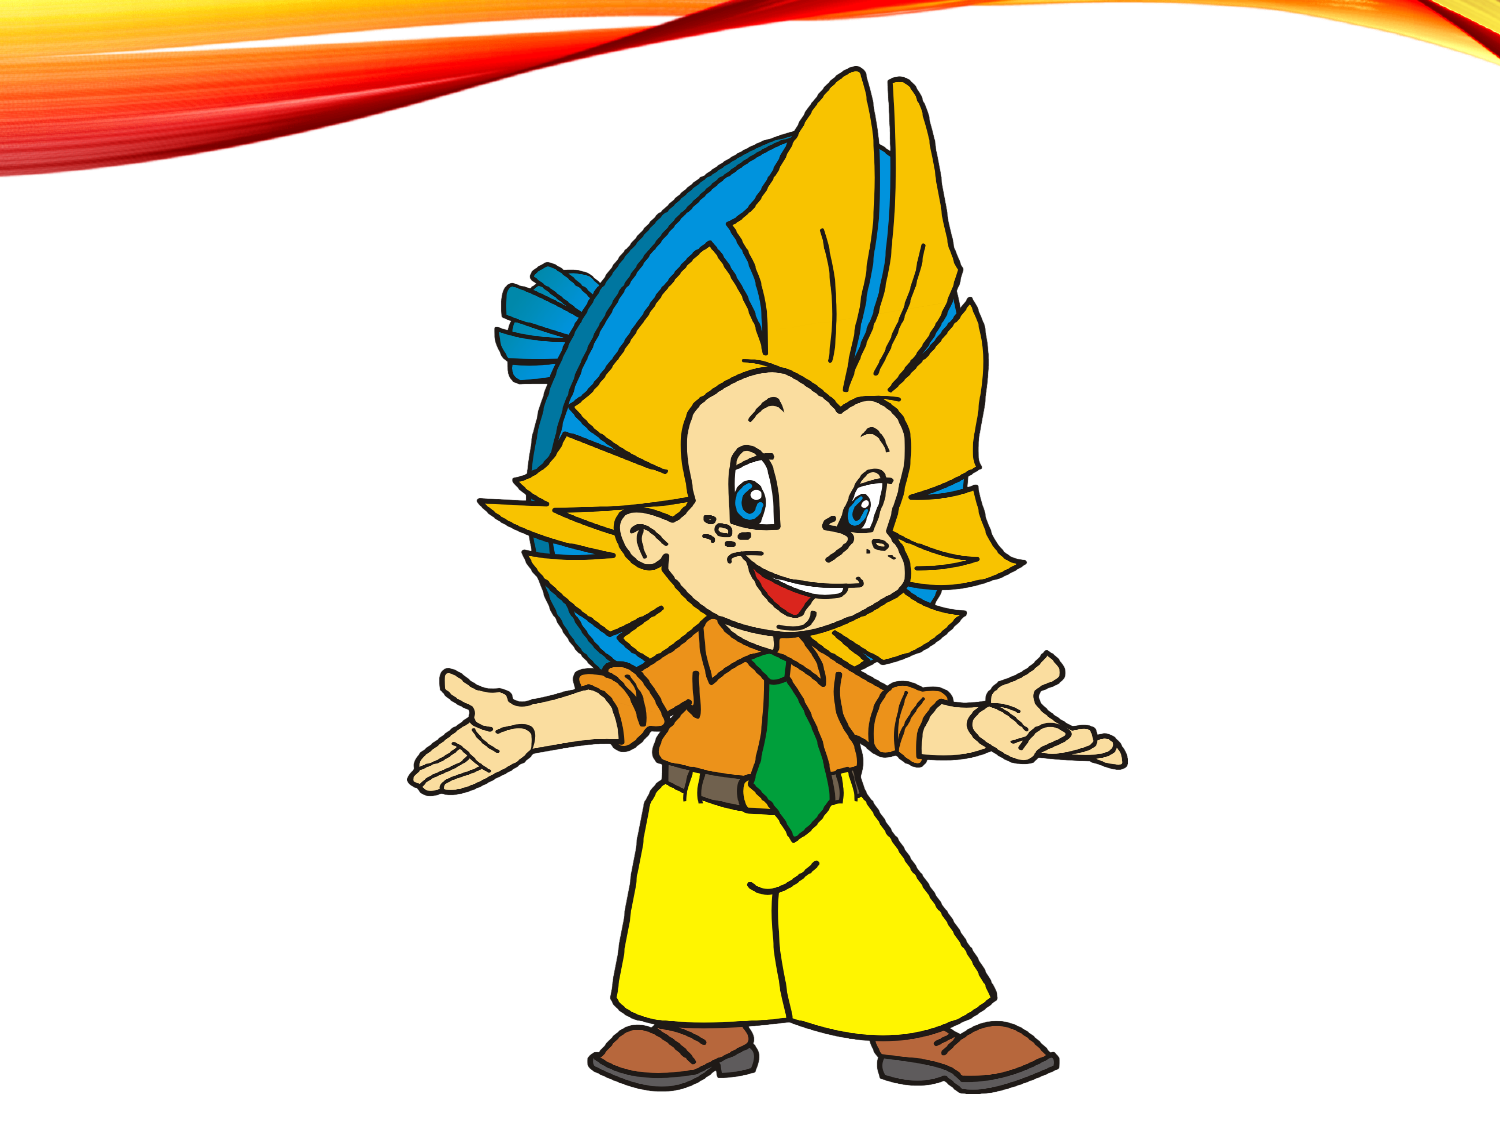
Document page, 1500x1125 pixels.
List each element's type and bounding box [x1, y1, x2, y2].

list [407, 66, 1129, 1095]
picture [0, 0, 1500, 178]
